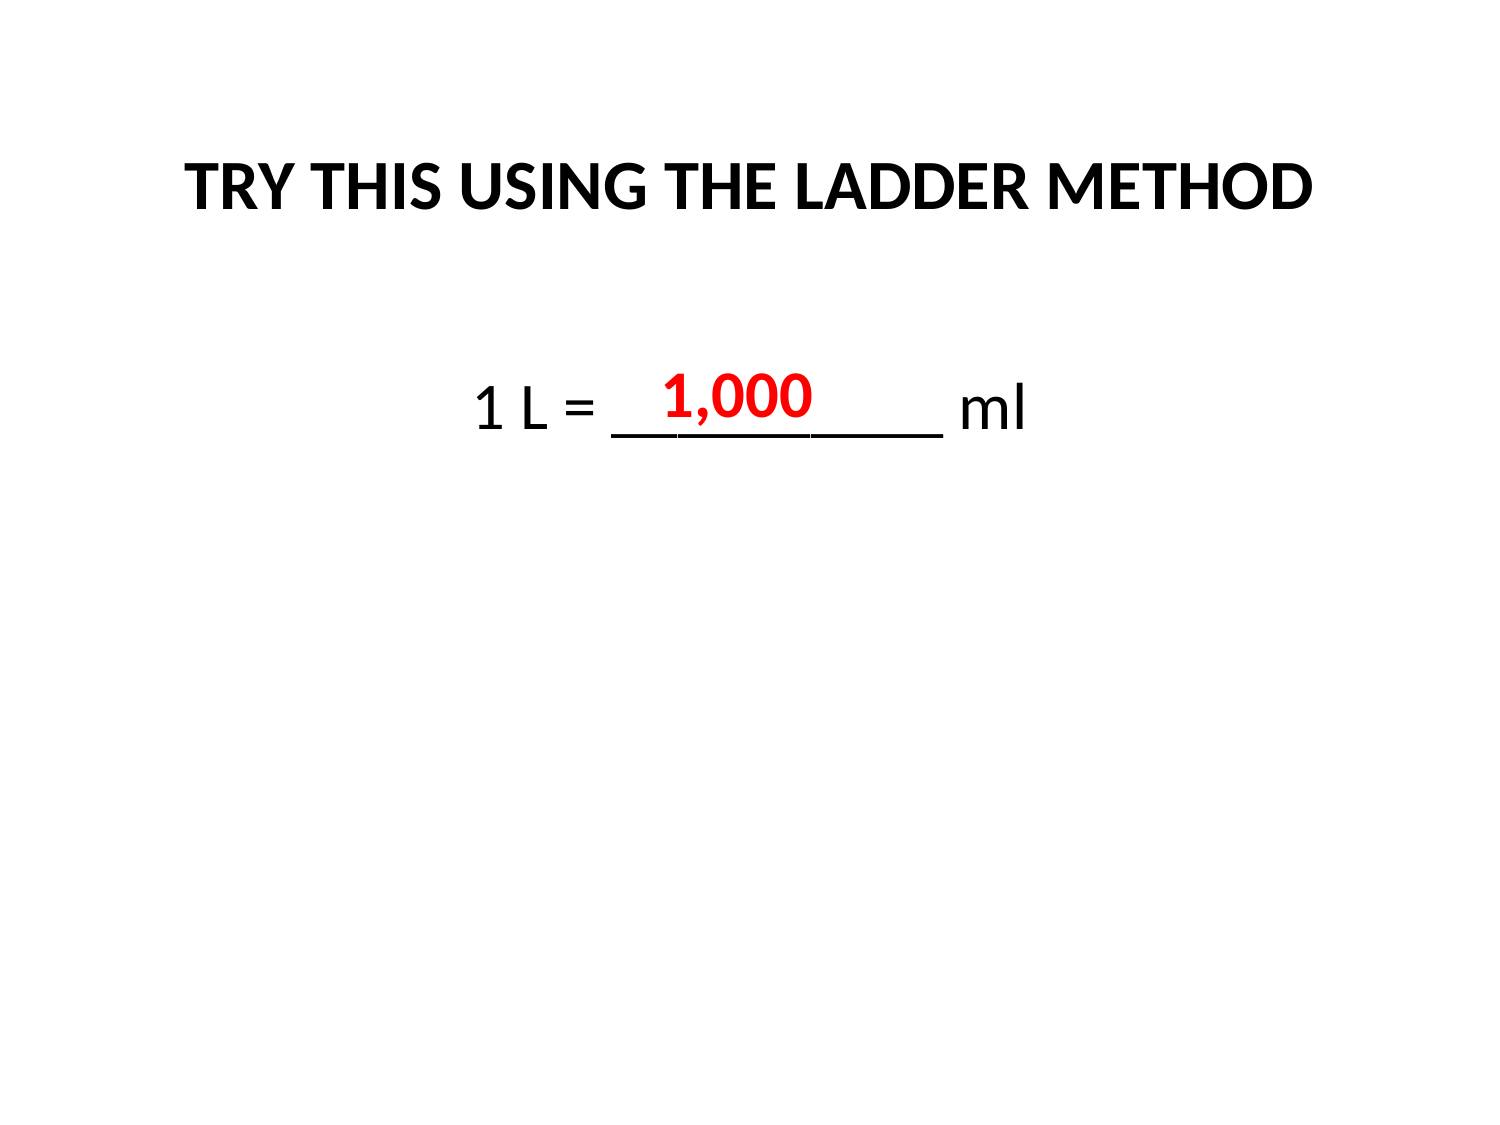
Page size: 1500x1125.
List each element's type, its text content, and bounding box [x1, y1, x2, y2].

list 1 L = __________ ml [75, 262, 1425, 471]
text_box 1,000 [645, 343, 946, 439]
title TRY THIS USING THE LADDER METHOD [75, 45, 1425, 233]
